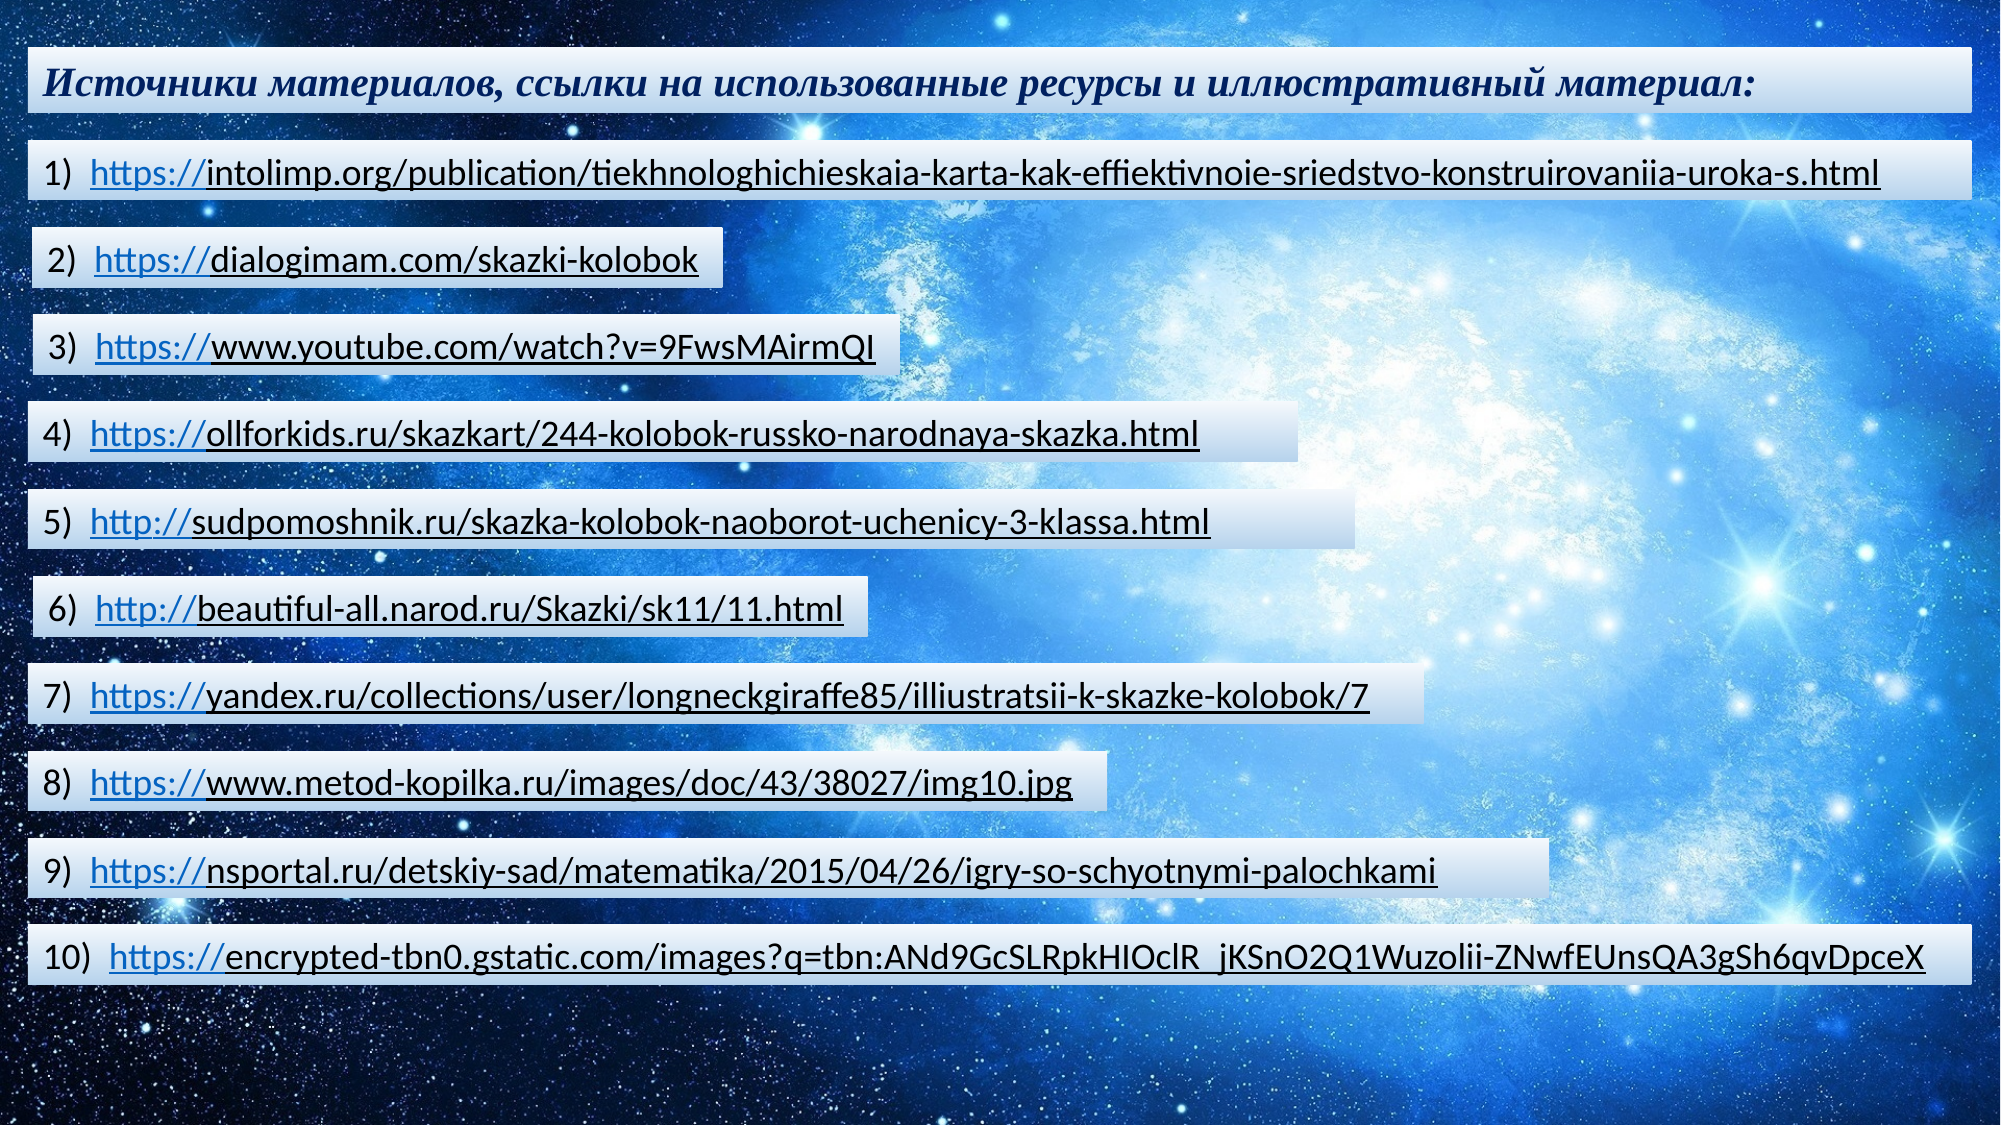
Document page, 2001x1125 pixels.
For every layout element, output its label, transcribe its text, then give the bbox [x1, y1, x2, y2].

text_box 1) https://intolimp.org/publication/tiekhnologhichieskaia-karta-kak-effiektivnoie-sriedstvo-konstruirovaniia-uroka-s.html [27, 140, 1972, 200]
text_box 7) https://yandex.ru/collections/user/longneckgiraffe85/illiustratsii-k-skazke-kolobok/7 [27, 663, 1424, 724]
text_box 2) https://dialogimam.com/skazki-kolobok [32, 227, 723, 288]
text_box 10) https://encrypted-tbn0.gstatic.com/images?q=tbn:ANd9GcSLRpkHIOclR_jKSnO2Q1Wuzolii-ZNwfEUnsQA3gSh6qvDpceX [27, 924, 1972, 985]
picture [0, 0, 2001, 1125]
text_box 6) http://beautiful-all.narod.ru/Skazki/sk11/11.html [33, 576, 868, 637]
text_box 3) https://www.youtube.com/watch?v=9FwsMAirmQI [32, 314, 900, 375]
text_box 4) https://ollforkids.ru/skazkart/244-kolobok-russko-narodnaya-skazka.html [27, 401, 1298, 462]
text_box Источники материалов, ссылки на использованные ресурсы и иллюстративный материал: [27, 47, 1972, 113]
text_box 8) https://www.metod-kopilka.ru/images/doc/43/38027/img10.jpg [27, 751, 1108, 811]
text_box 5) http://sudpomoshnik.ru/skazka-kolobok-naoborot-uchenicy-3-klassa.html [27, 489, 1355, 549]
text_box 9) https://nsportal.ru/detskiy-sad/matematika/2015/04/26/igry-so-schyotnymi-palochkami [27, 838, 1550, 898]
